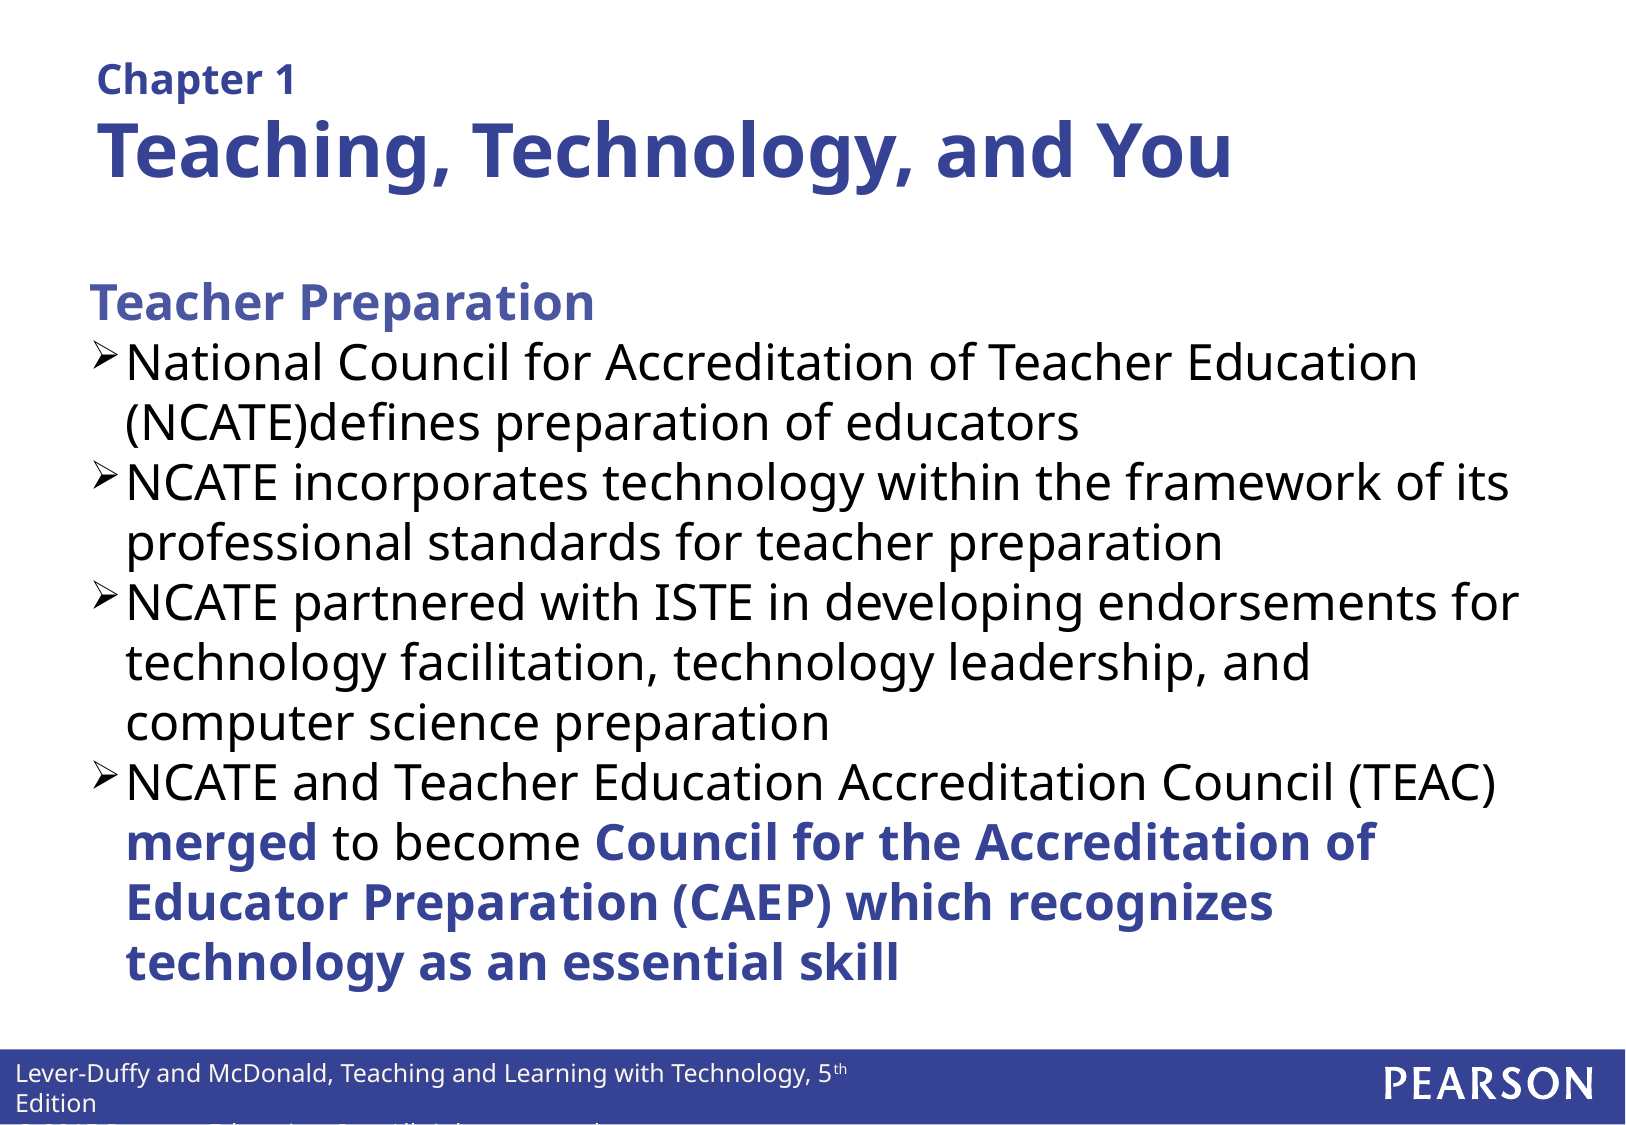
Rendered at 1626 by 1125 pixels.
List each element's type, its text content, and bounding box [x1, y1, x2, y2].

list Teacher Preparation National Council for Accreditation of Teacher Education (NCATE)defines preparation of educators NCATE incorporates technology within the framework of its professional standards for teacher preparation NCATE partnered with ISTE in developing endorsements for technology facilitation, technology leadership, and computer science preparation NCATE and Teacher Education Accreditation Council (TEAC) merged to become Council for the Accreditation of Educator Preparation (CAEP) which recognizes technology as an essential skill [75, 262, 1538, 1005]
title Chapter 1 Teaching, Technology, and You [81, 45, 1544, 233]
